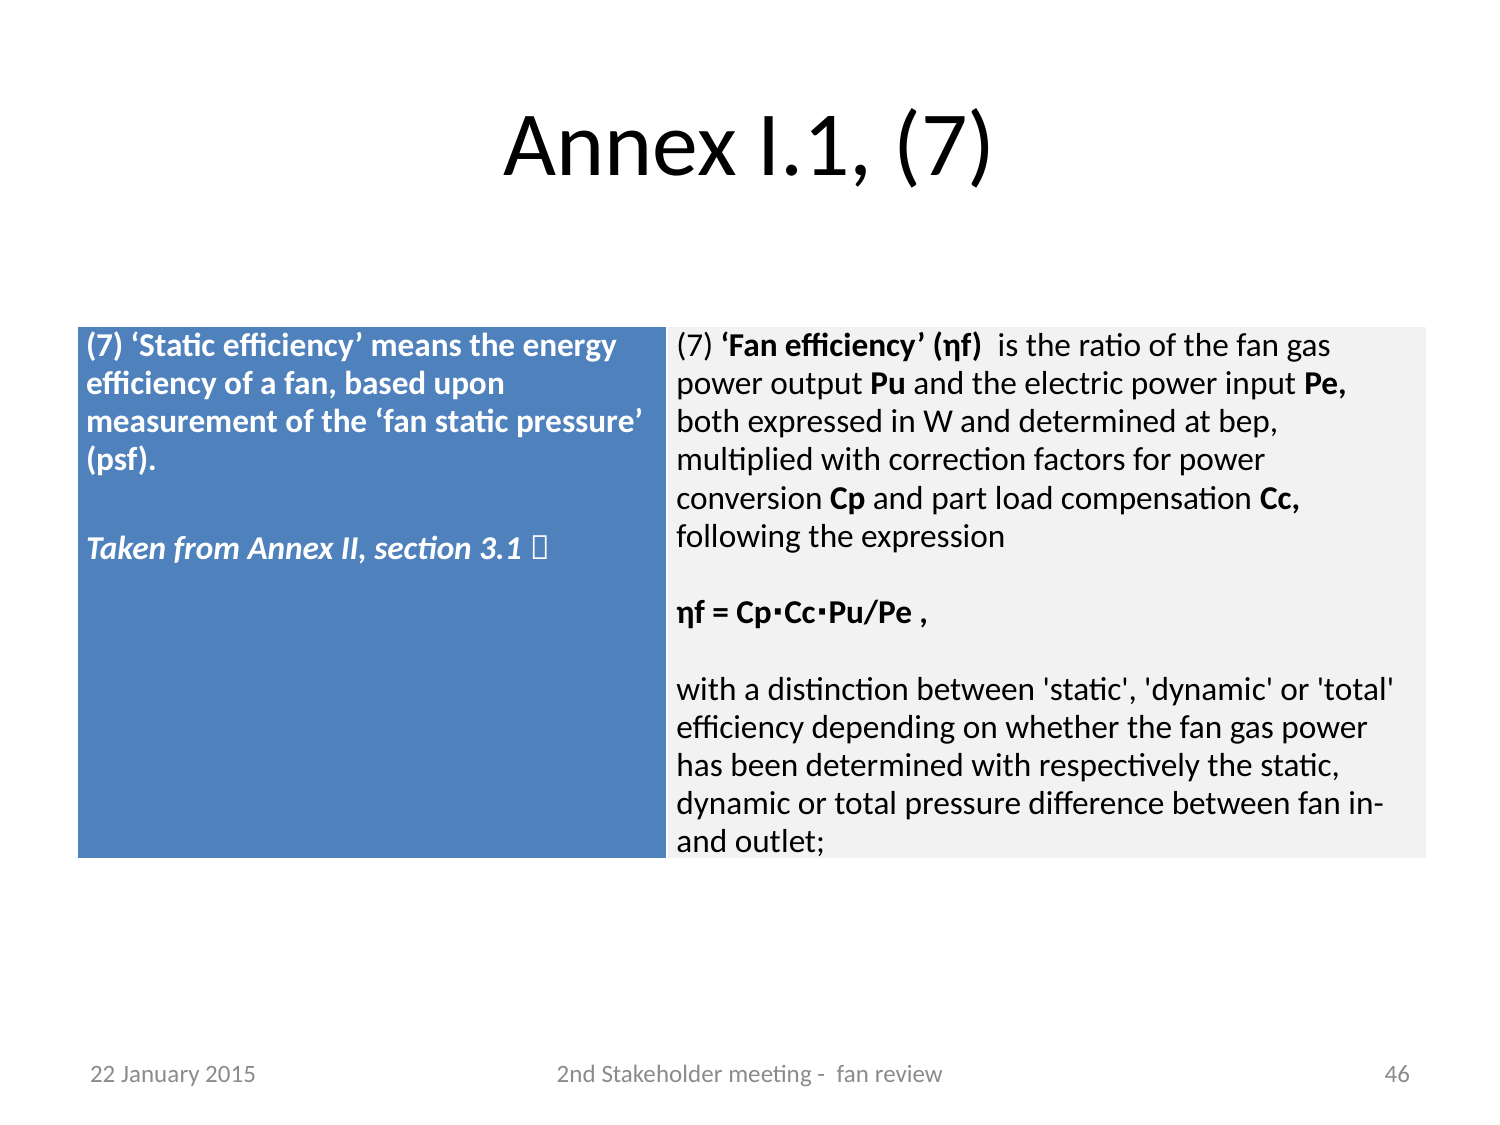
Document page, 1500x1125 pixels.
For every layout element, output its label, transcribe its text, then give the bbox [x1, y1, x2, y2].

title Annex I.1, (7) [75, 45, 1425, 233]
table_header (7) ‘Static efficiency’ means the energy efficiency of a fan, based upon measurement of the ‘fan static pressure’ (psf). Taken from Annex II, section 3.1  [78, 327, 666, 858]
slide_number 46 [1074, 1042, 1425, 1103]
table_header (7) ‘Fan efficiency’ (ηf) is the ratio of the fan gas power output Pu and the electric power input Pe, both expressed in W and determined at bep, multiplied with correction factors for power conversion Cp and part load compensation Cc, following the expression ηf = Cp∙Cc∙Pu/Pe , with a distinction between 'static', 'dynamic' or 'total' efficiency depending on whether the fan gas power has been determined with respectively the static, dynamic or total pressure difference between fan in- and outlet; [668, 327, 1426, 858]
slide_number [75, 1042, 425, 1103]
footer 2nd Stakeholder meeting - fan review [512, 1042, 988, 1103]
